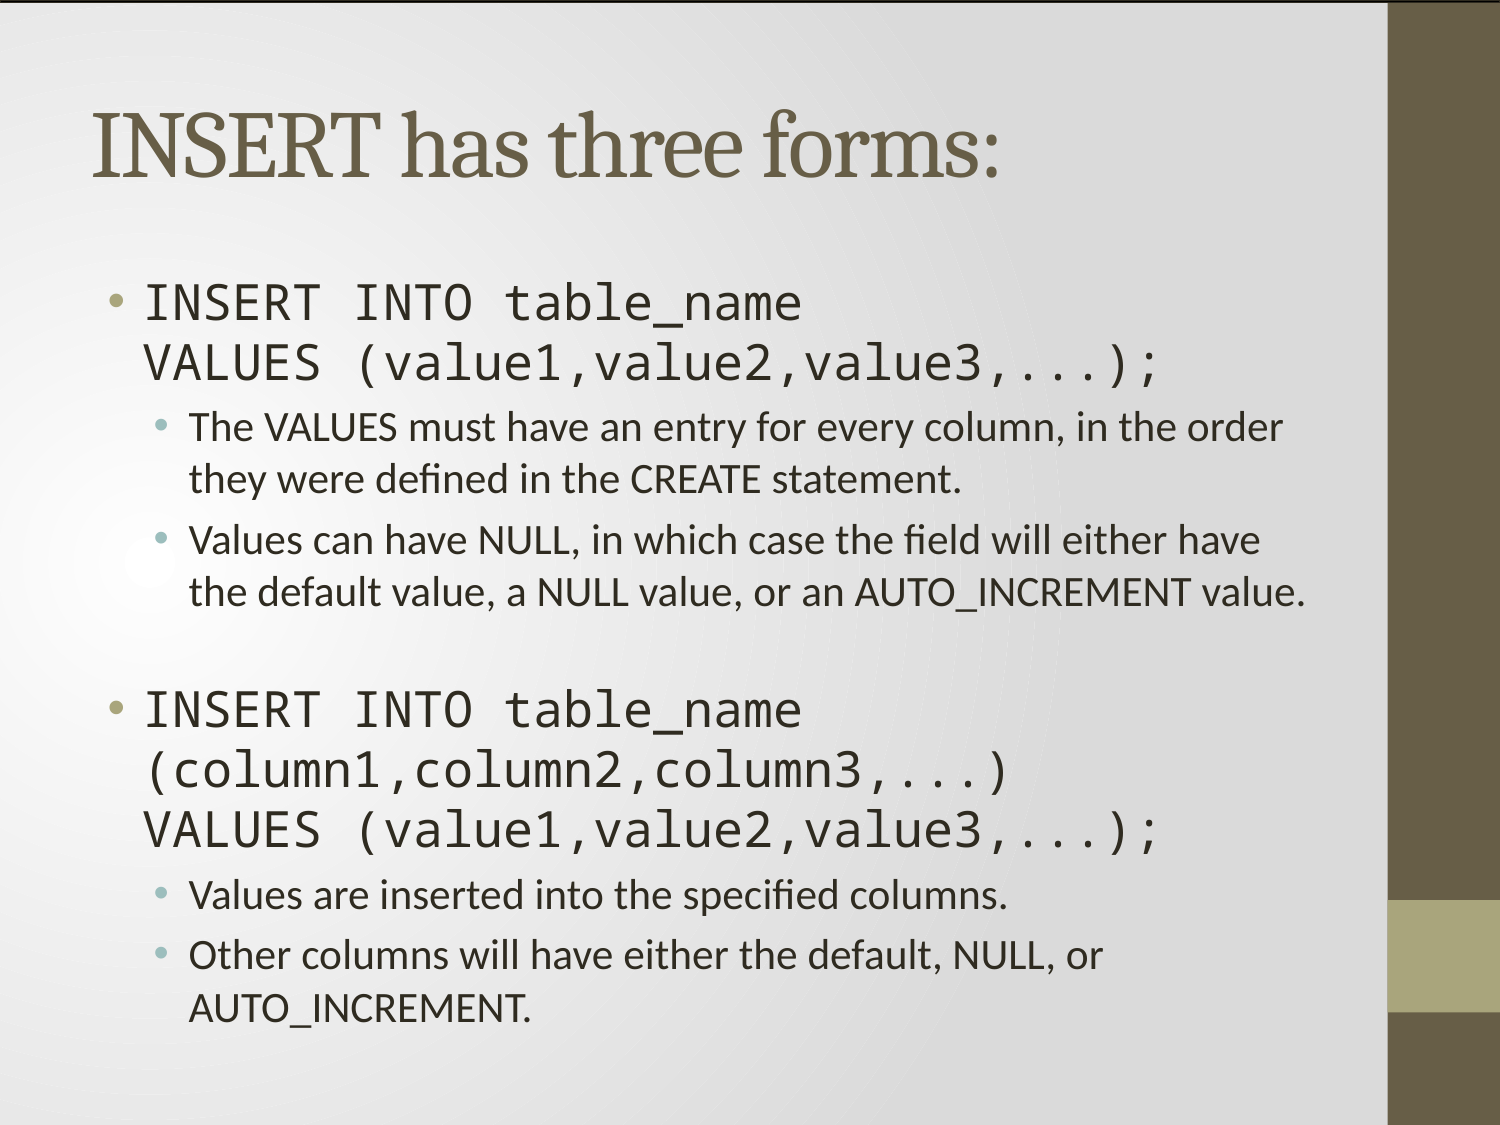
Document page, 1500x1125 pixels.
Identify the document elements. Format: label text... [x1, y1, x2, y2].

title INSERT has three forms: [75, 45, 1325, 233]
list INSERT INTO table_name VALUES (value1,value2,value3,...); The VALUES must have an entry for every column, in the order they were defined in the CREATE statement. Values can have NULL, in which case the field will either have the default value, a NULL value, or an AUTO_INCREMENT value. INSERT INTO table_name (column1,column2,column3,...) VALUES (value1,value2,value3,...); Values are inserted into the specified columns. Other columns will have either the default, NULL, or AUTO_INCREMENT. [75, 262, 1325, 1050]
